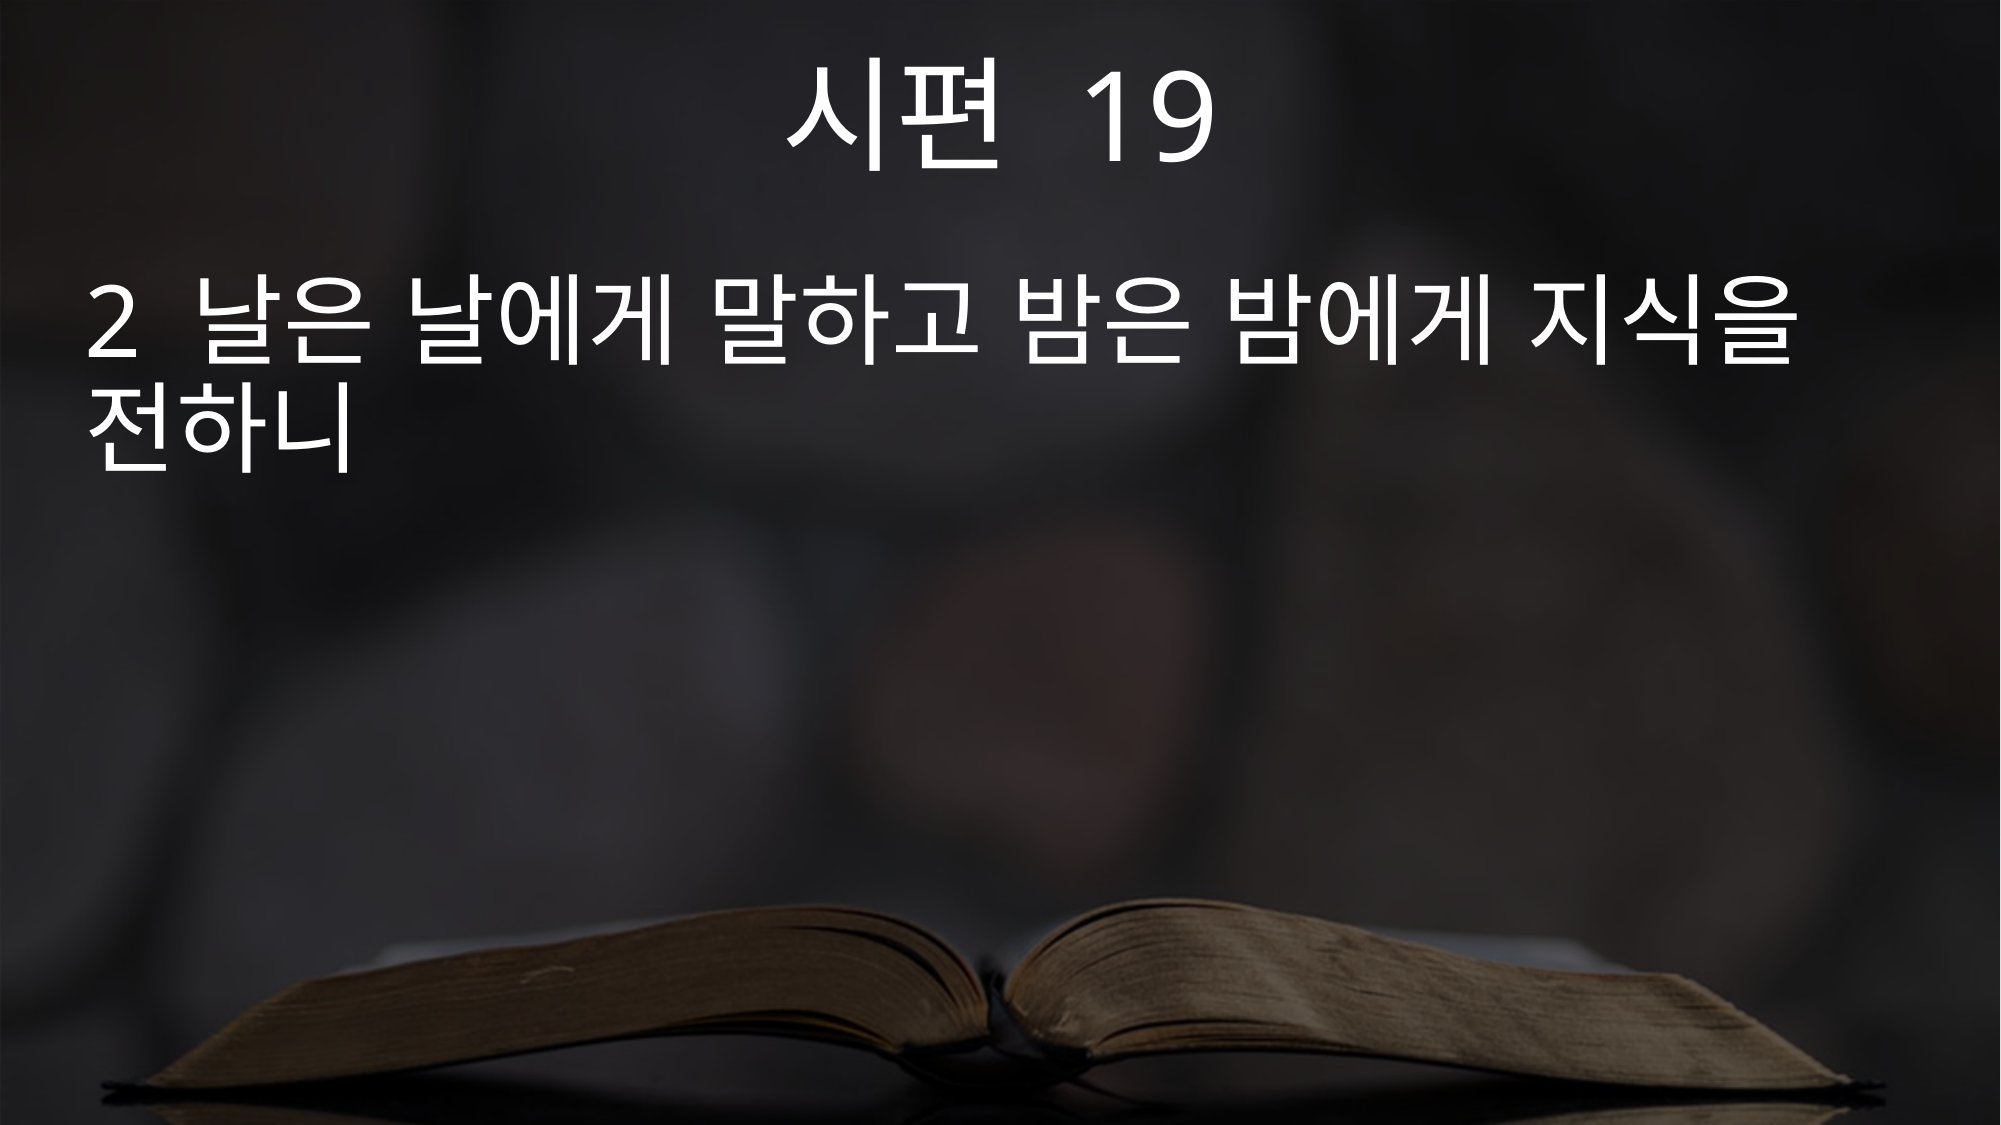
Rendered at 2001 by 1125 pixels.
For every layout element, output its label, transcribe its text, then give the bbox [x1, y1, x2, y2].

picture [0, 0, 2001, 1125]
footer 시편 19 [0, 32, 2000, 192]
list 2 날은 날에게 말하고 밤은 밤에게 지식을 전하니 [69, 263, 1953, 423]
